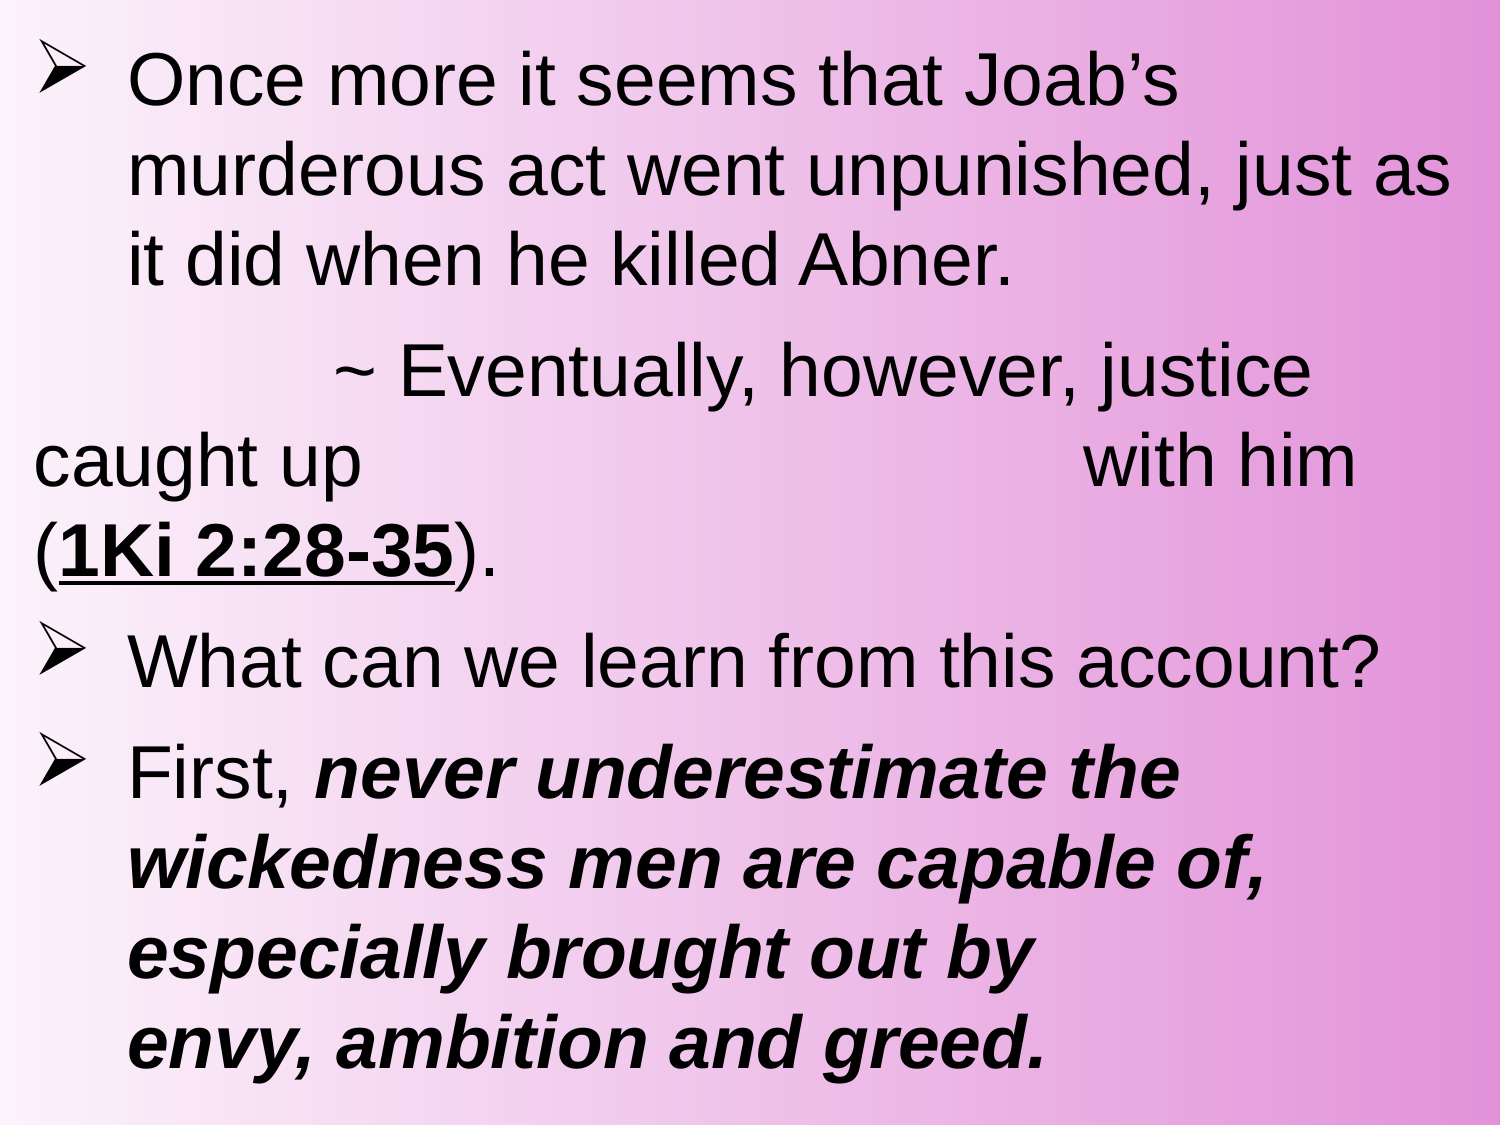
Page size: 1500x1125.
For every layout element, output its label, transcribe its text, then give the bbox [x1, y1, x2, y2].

subtitle Once more it seems that Joab’s murderous act went unpunished, just as it did when he killed Abner. ~ Eventually, however, justice caught up with him (1Ki 2:28-35). What can we learn from this account? First, never underestimate the wickedness men are capable of, especially brought out by envy, ambition and greed. [18, 23, 1482, 1106]
